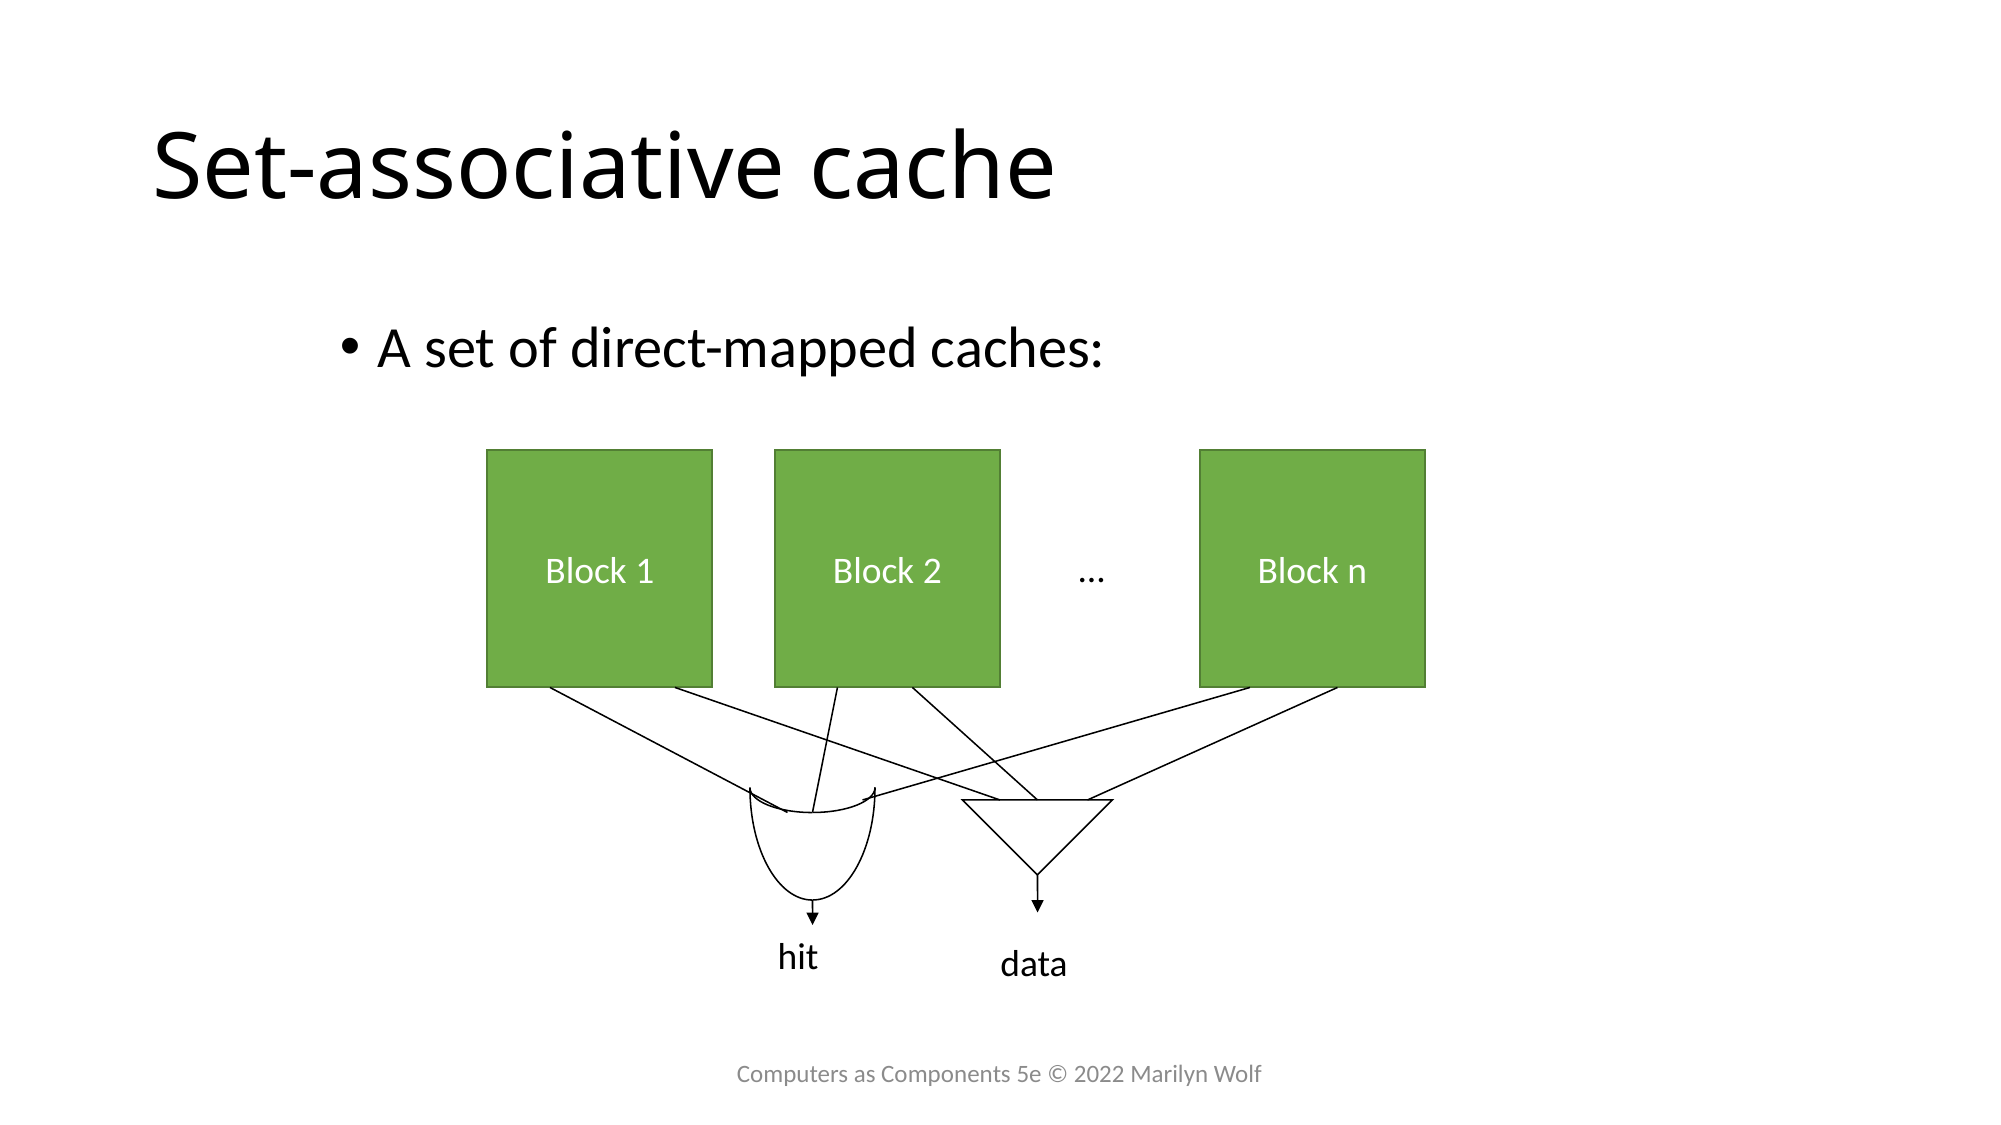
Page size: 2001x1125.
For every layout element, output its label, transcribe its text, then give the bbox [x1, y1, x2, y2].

list A set of direct-mapped caches: [324, 309, 1667, 413]
text_box [962, 799, 1113, 875]
text_box [806, 907, 819, 924]
title Set-associative cache [137, 59, 1863, 278]
text_box ... [1062, 537, 1121, 598]
text_box Block 1 [486, 449, 713, 688]
text_box [1031, 874, 1044, 913]
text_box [756, 781, 869, 907]
text_box data [985, 931, 1083, 992]
text_box Block 2 [774, 449, 1001, 688]
text_box Block n [1199, 449, 1426, 688]
footer Computers as Components 5e © 2022 Marilyn Wolf [662, 1042, 1338, 1103]
text_box hit [762, 924, 834, 985]
